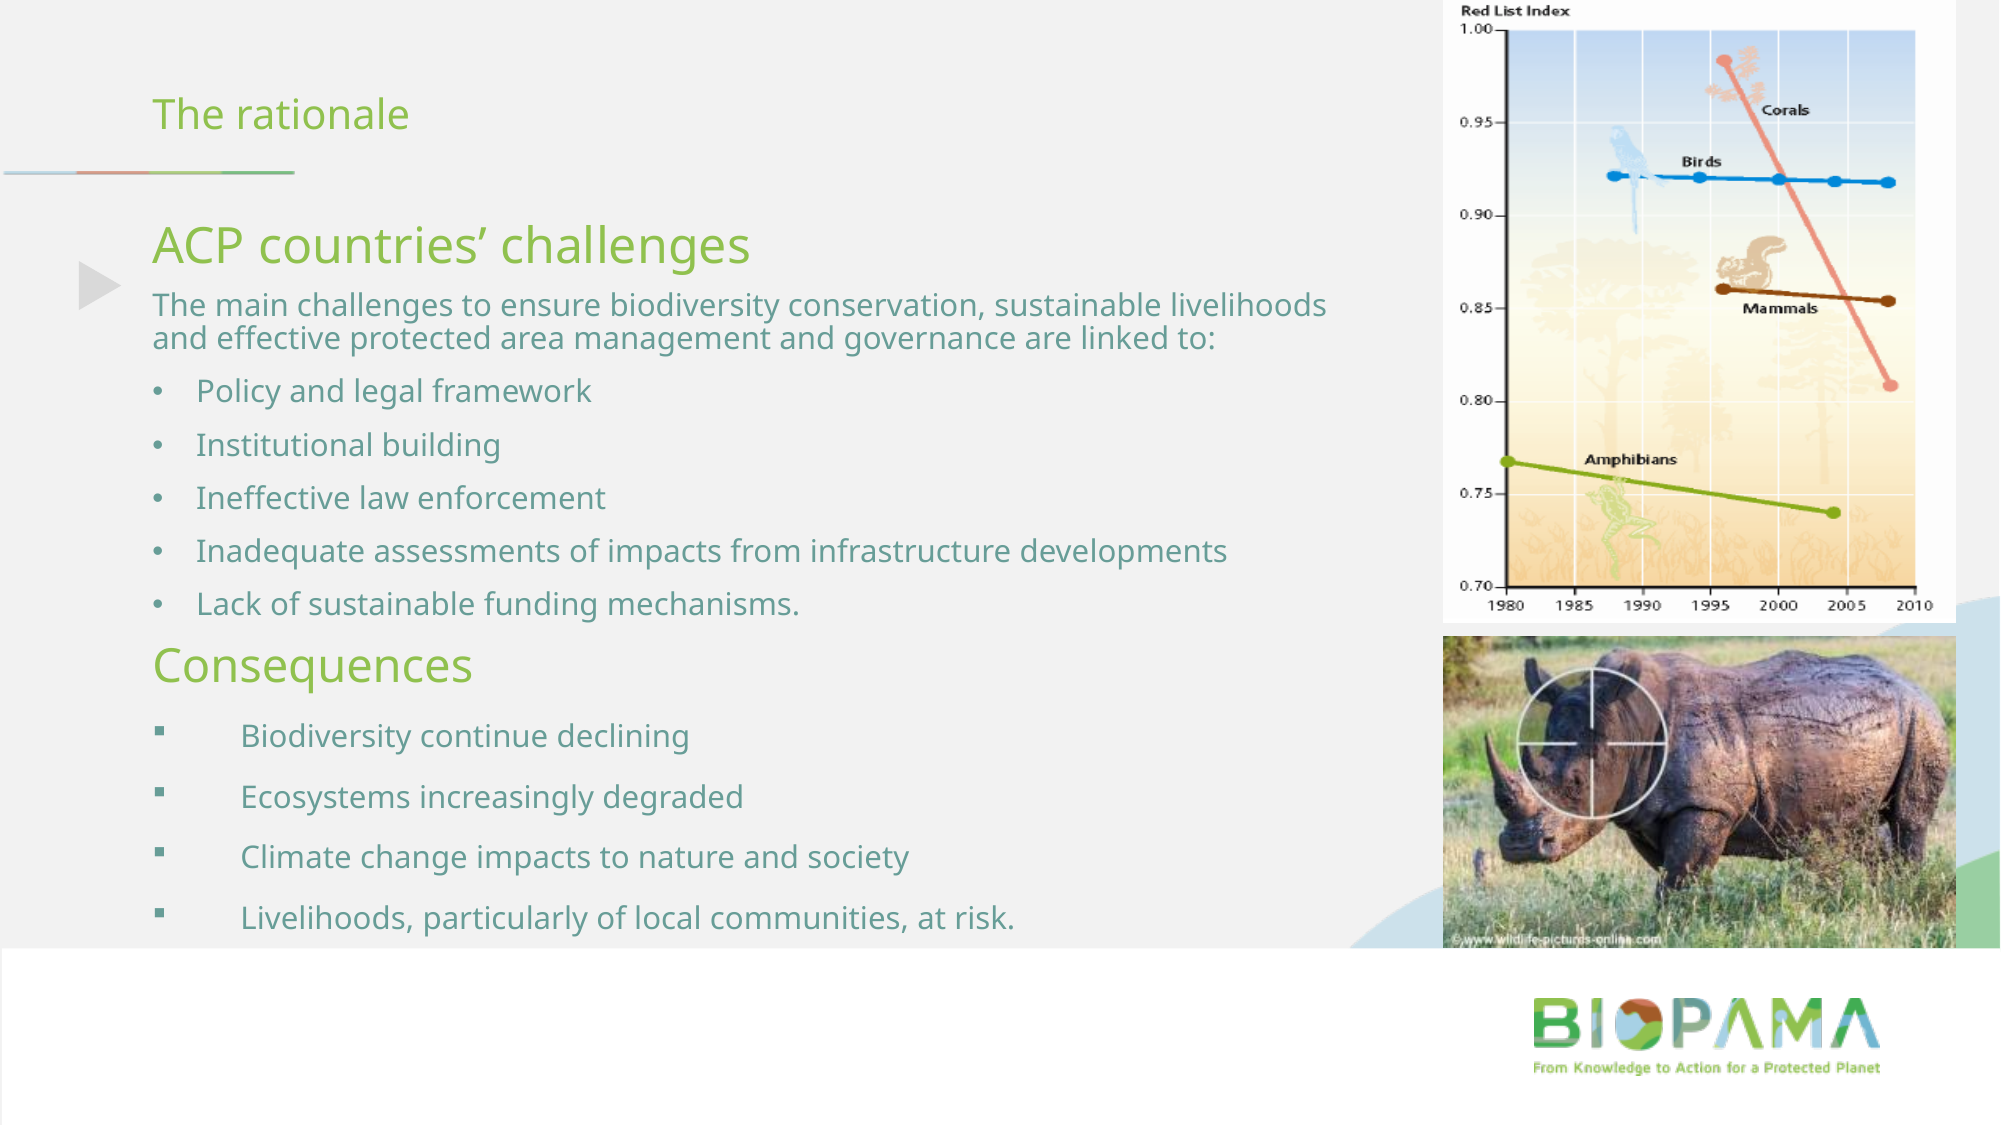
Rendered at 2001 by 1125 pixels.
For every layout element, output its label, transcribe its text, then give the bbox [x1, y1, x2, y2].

picture [0, 171, 301, 178]
list The main challenges to ensure biodiversity conservation, sustainable livelihoods and effective protected area management and governance are linked to: Policy and legal framework Institutional building Ineffective law enforcement Inadequate assessments of impacts from infrastructure developments Lack of sustainable funding mechanisms. Consequences Biodiversity continue declining Ecosystems increasingly degraded Climate change impacts to nature and society Livelihoods, particularly of local communities, at risk. [137, 281, 1397, 948]
title ACP countries’ challenges [137, 175, 1090, 281]
picture [1534, 998, 1880, 1076]
picture [1397, 0, 2001, 948]
footer The rationale [137, 83, 813, 144]
